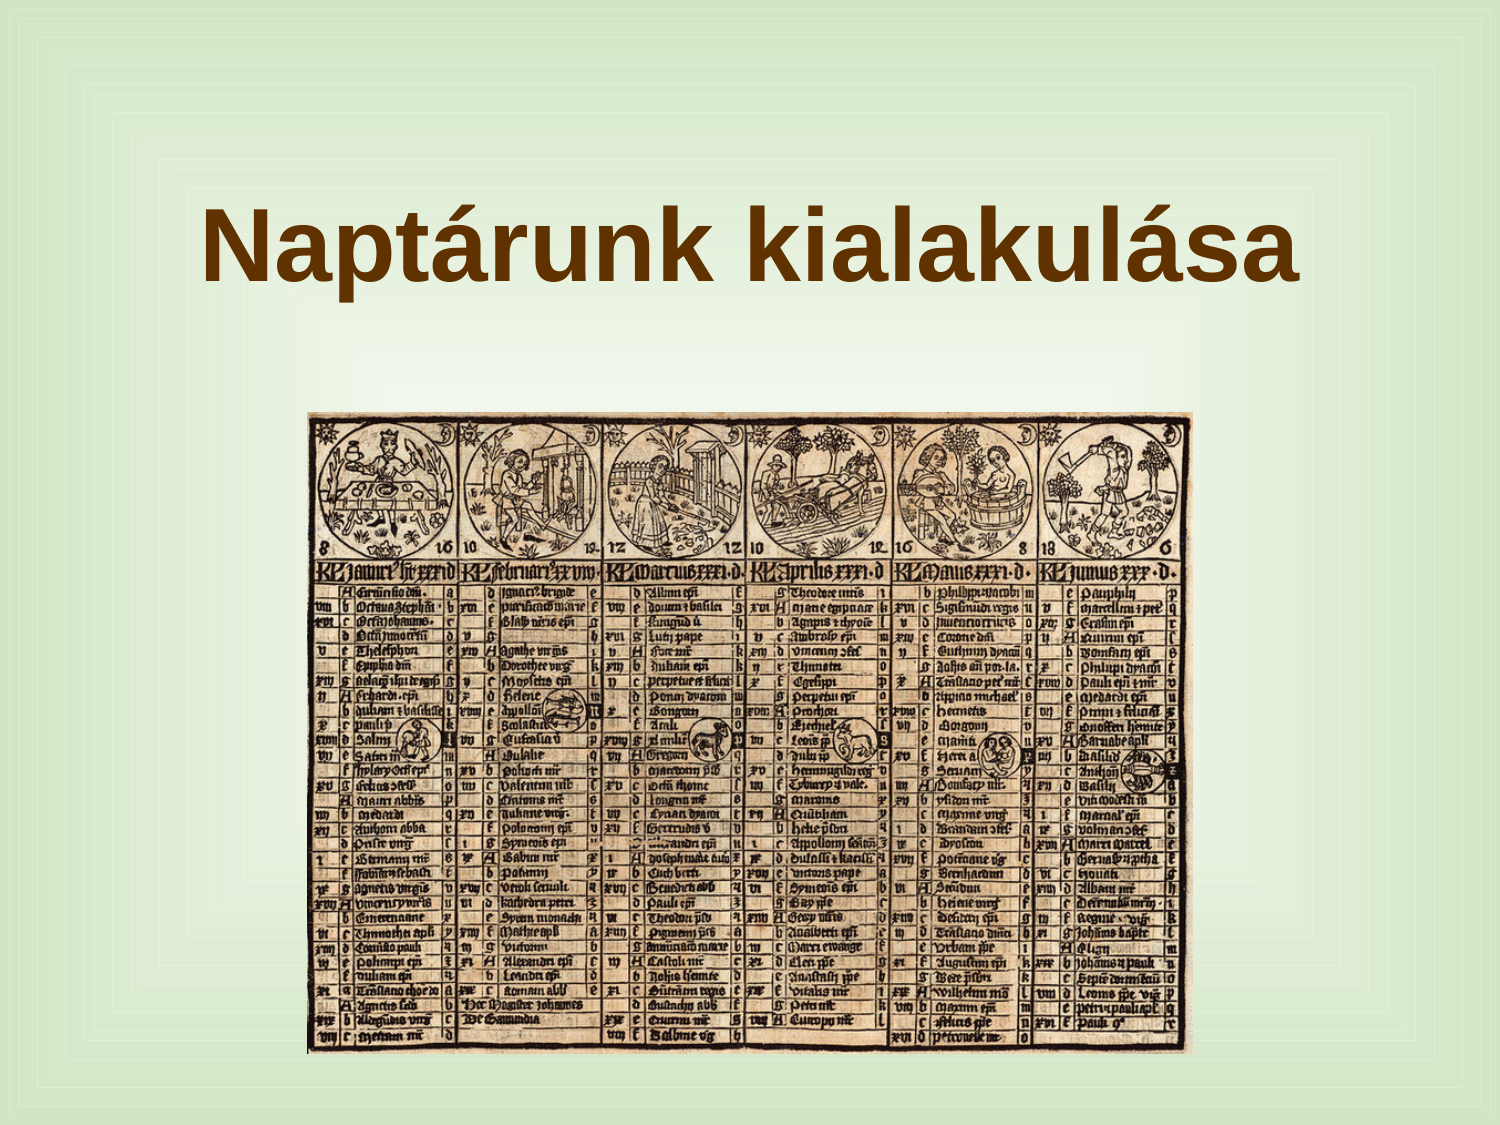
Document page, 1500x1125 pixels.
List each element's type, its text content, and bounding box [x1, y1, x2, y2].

picture [306, 412, 1193, 1054]
title Naptárunk kialakulása [112, 156, 1388, 312]
